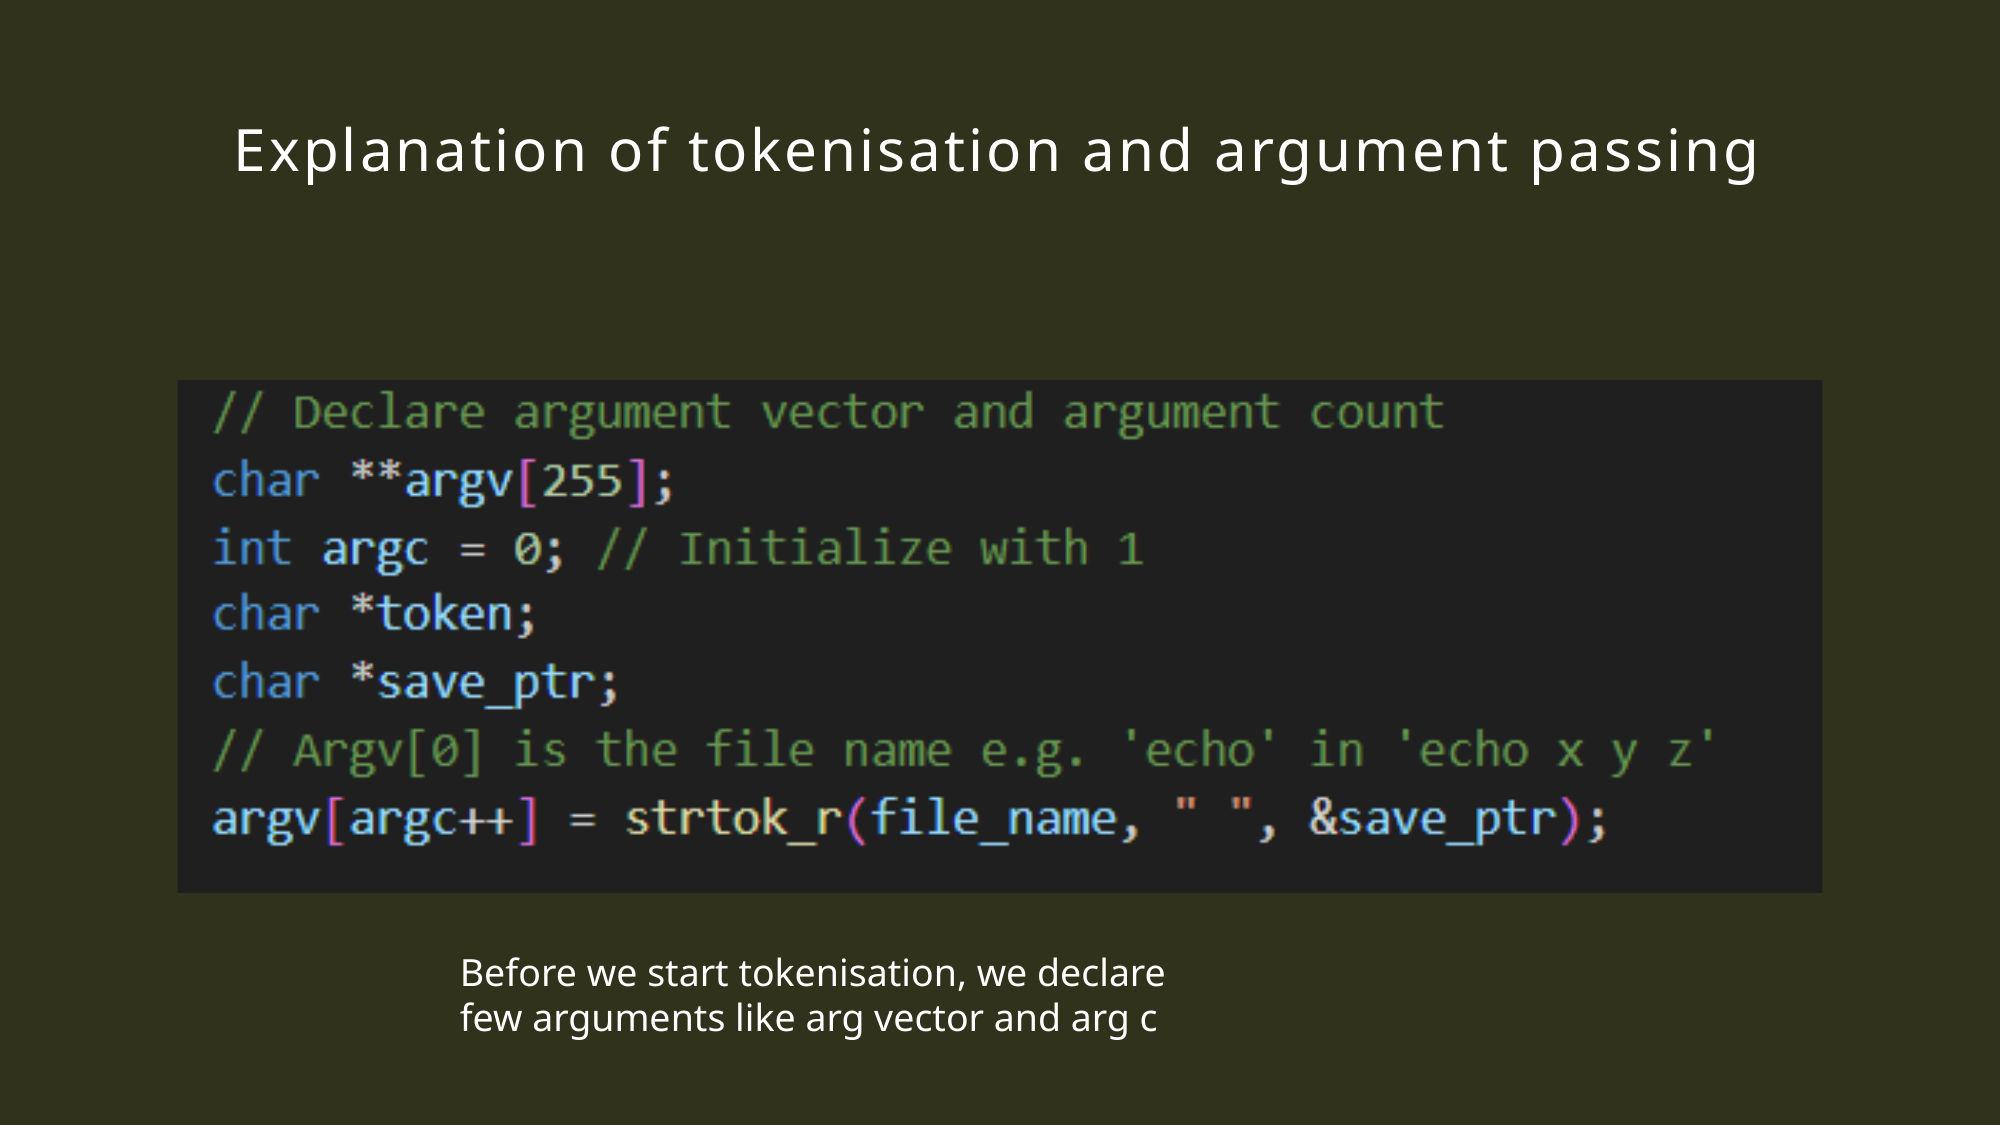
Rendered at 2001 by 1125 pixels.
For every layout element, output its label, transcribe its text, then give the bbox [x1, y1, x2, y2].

text_box Before we start tokenisation, we declare few arguments like arg vector and arg c [445, 942, 1233, 1047]
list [177, 380, 1823, 893]
title Explanation of tokenisation and argument passing [177, 95, 1822, 203]
